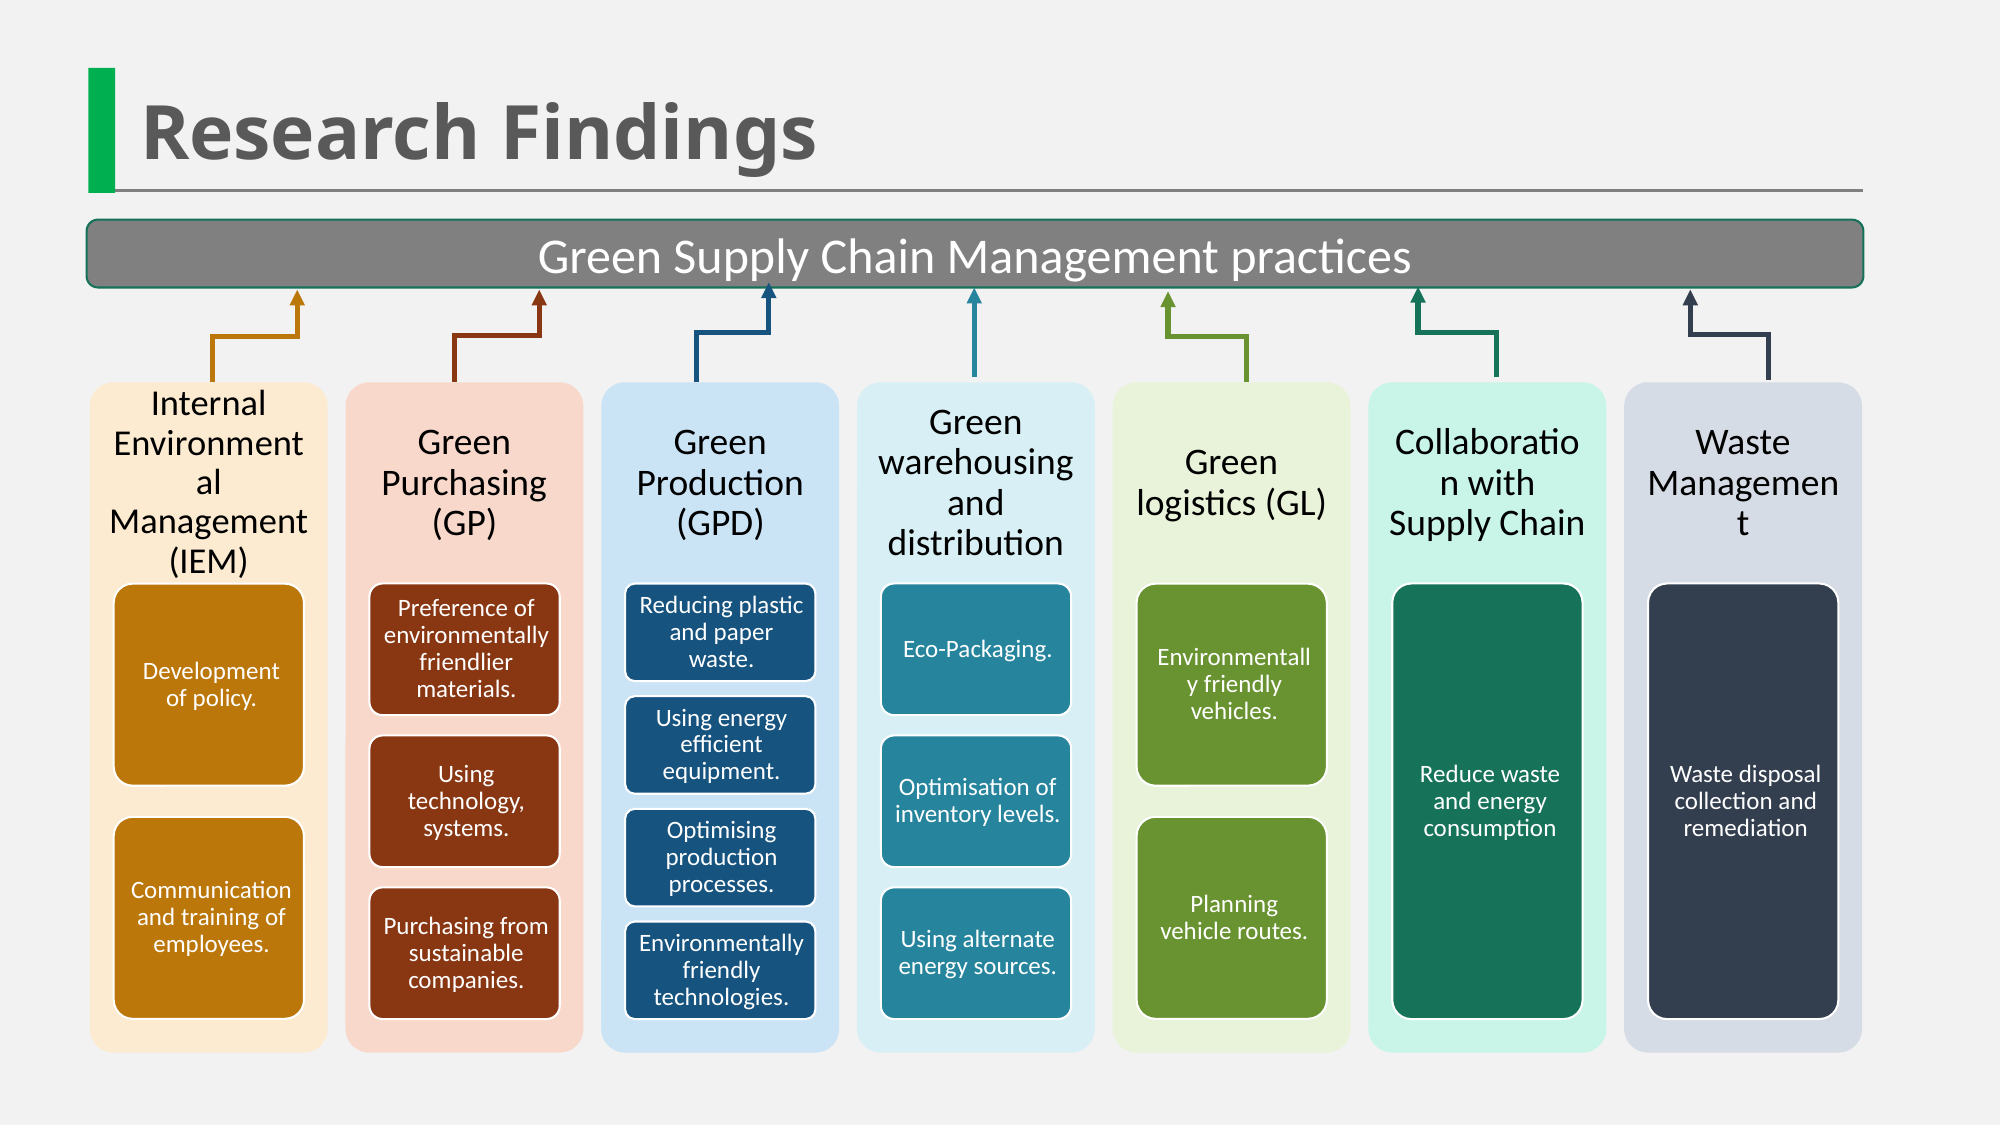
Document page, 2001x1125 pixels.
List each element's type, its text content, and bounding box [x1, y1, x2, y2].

text_box Green Supply Chain Management practices [85, 218, 1865, 289]
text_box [88, 382, 1864, 1053]
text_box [1684, 295, 1775, 374]
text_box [682, 296, 783, 369]
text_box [450, 293, 543, 379]
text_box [1162, 297, 1253, 376]
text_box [208, 293, 302, 379]
text_box Research Findings [125, 191, 1268, 198]
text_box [1412, 292, 1503, 372]
text_box Research Findings [125, 72, 1268, 190]
text_box [87, 67, 116, 194]
